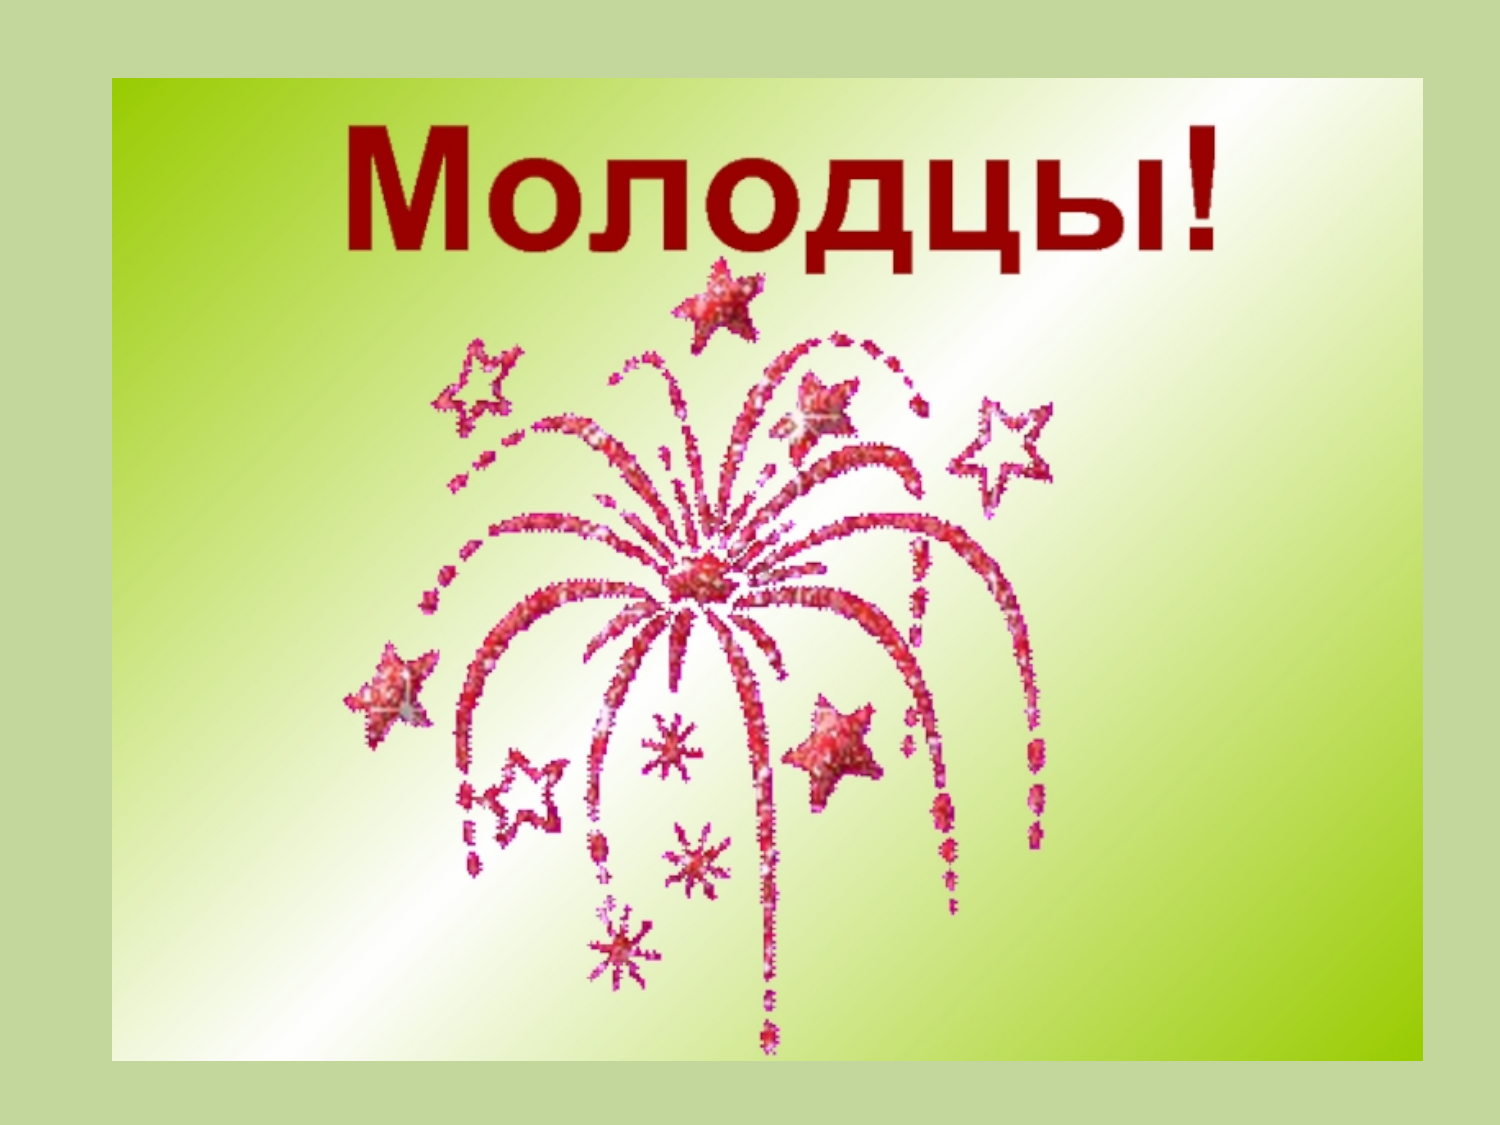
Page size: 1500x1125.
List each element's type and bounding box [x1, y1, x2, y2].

picture [111, 77, 1423, 1061]
